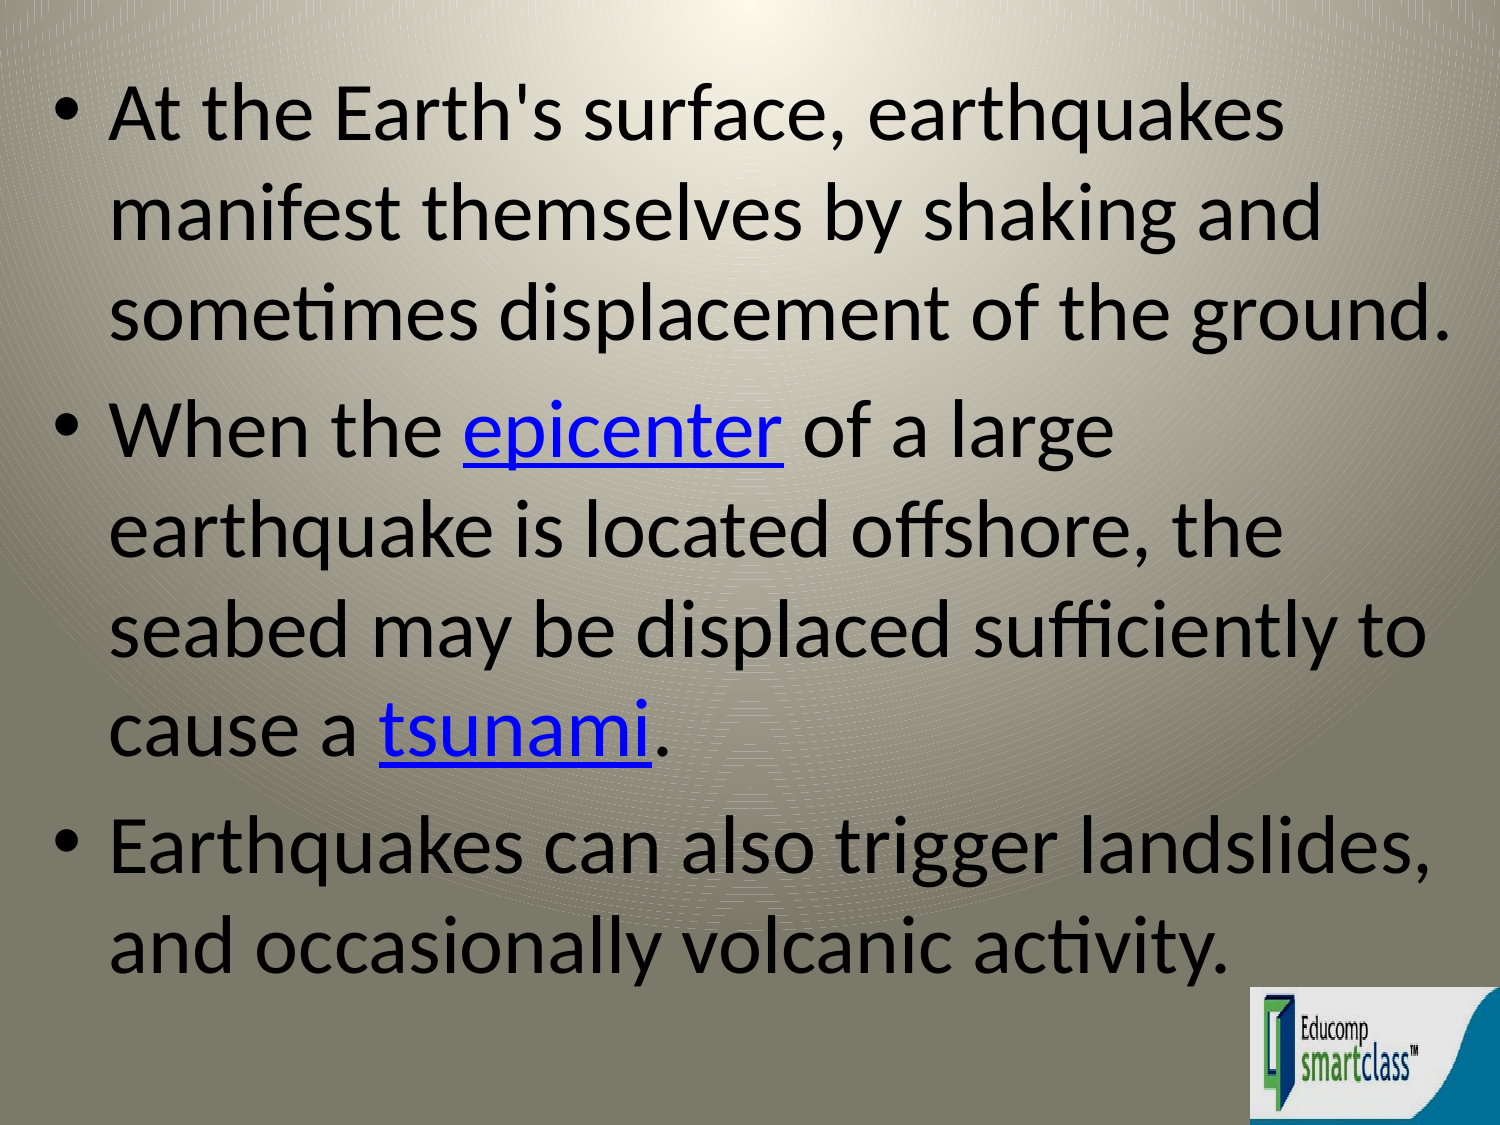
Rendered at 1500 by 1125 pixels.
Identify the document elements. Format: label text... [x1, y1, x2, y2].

picture [1249, 987, 1497, 1122]
list At the Earth's surface, earthquakes manifest themselves by shaking and sometimes displacement of the ground. When the epicenter of a large earthquake is located offshore, the seabed may be displaced sufficiently to cause a tsunami. Earthquakes can also trigger landslides, and occasionally volcanic activity. [37, 50, 1475, 1125]
